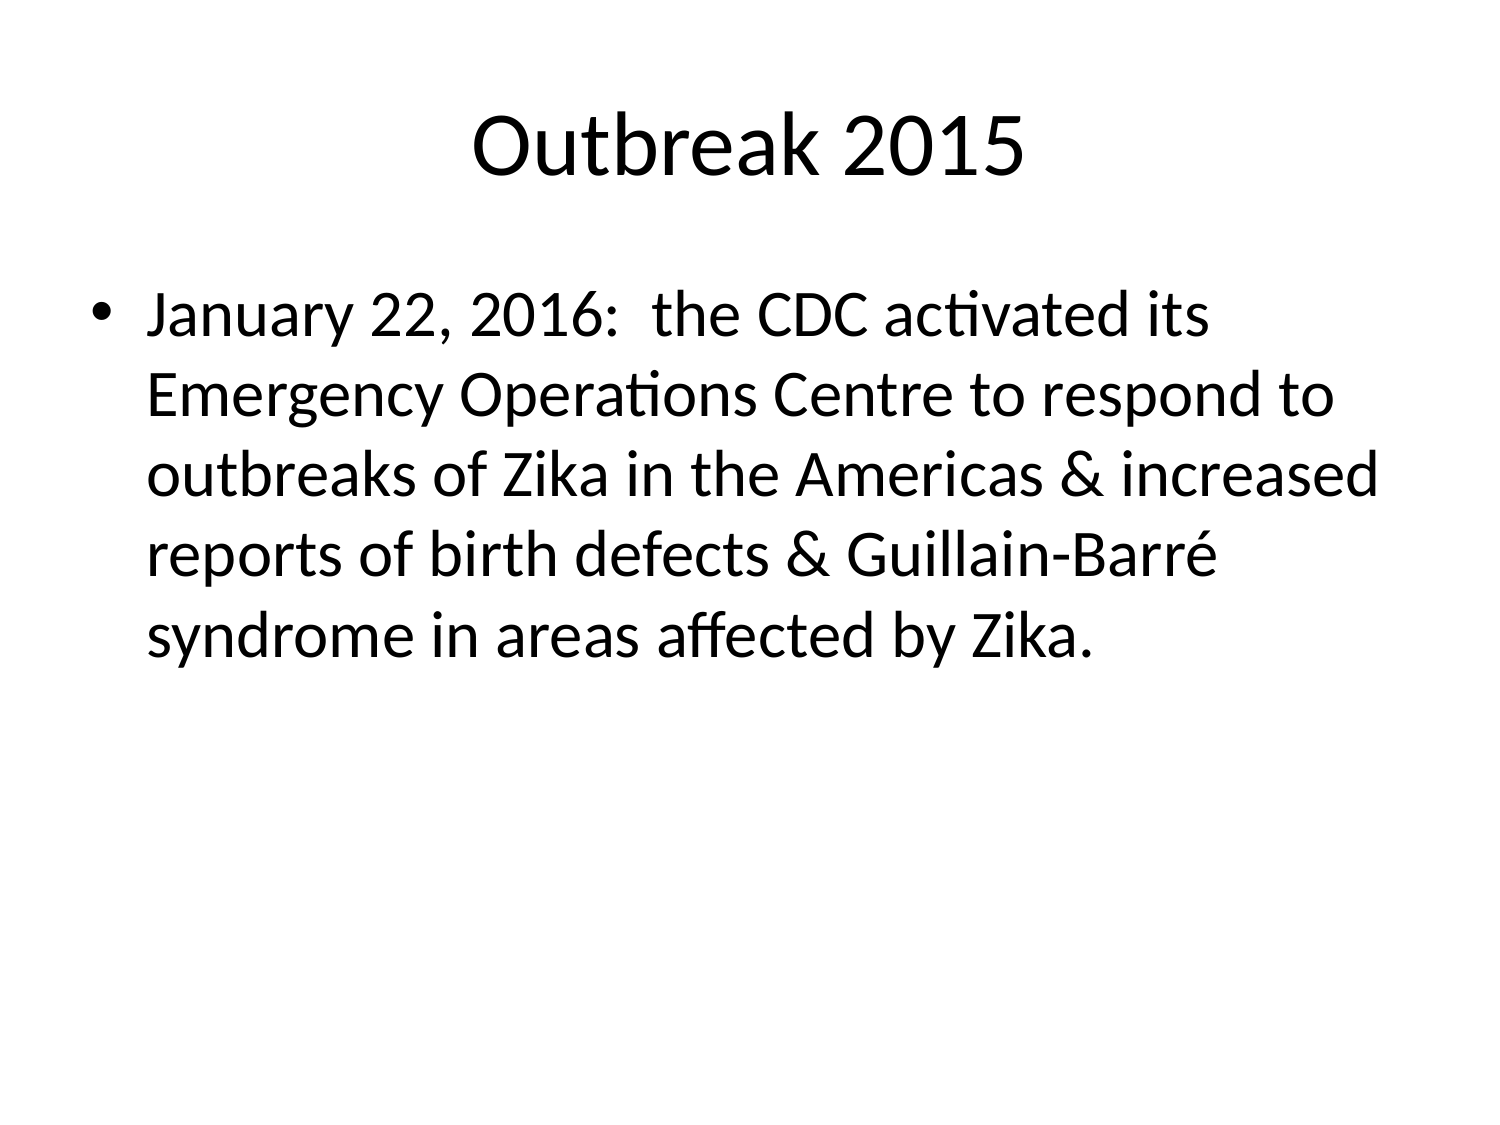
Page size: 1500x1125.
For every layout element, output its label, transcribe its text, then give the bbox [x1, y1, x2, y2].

title Outbreak 2015 [75, 45, 1425, 233]
list January 22, 2016: the CDC activated its Emergency Operations Centre to respond to outbreaks of Zika in the Americas & increased reports of birth defects & Guillain-Barré syndrome in areas affected by Zika. [75, 262, 1425, 1005]
